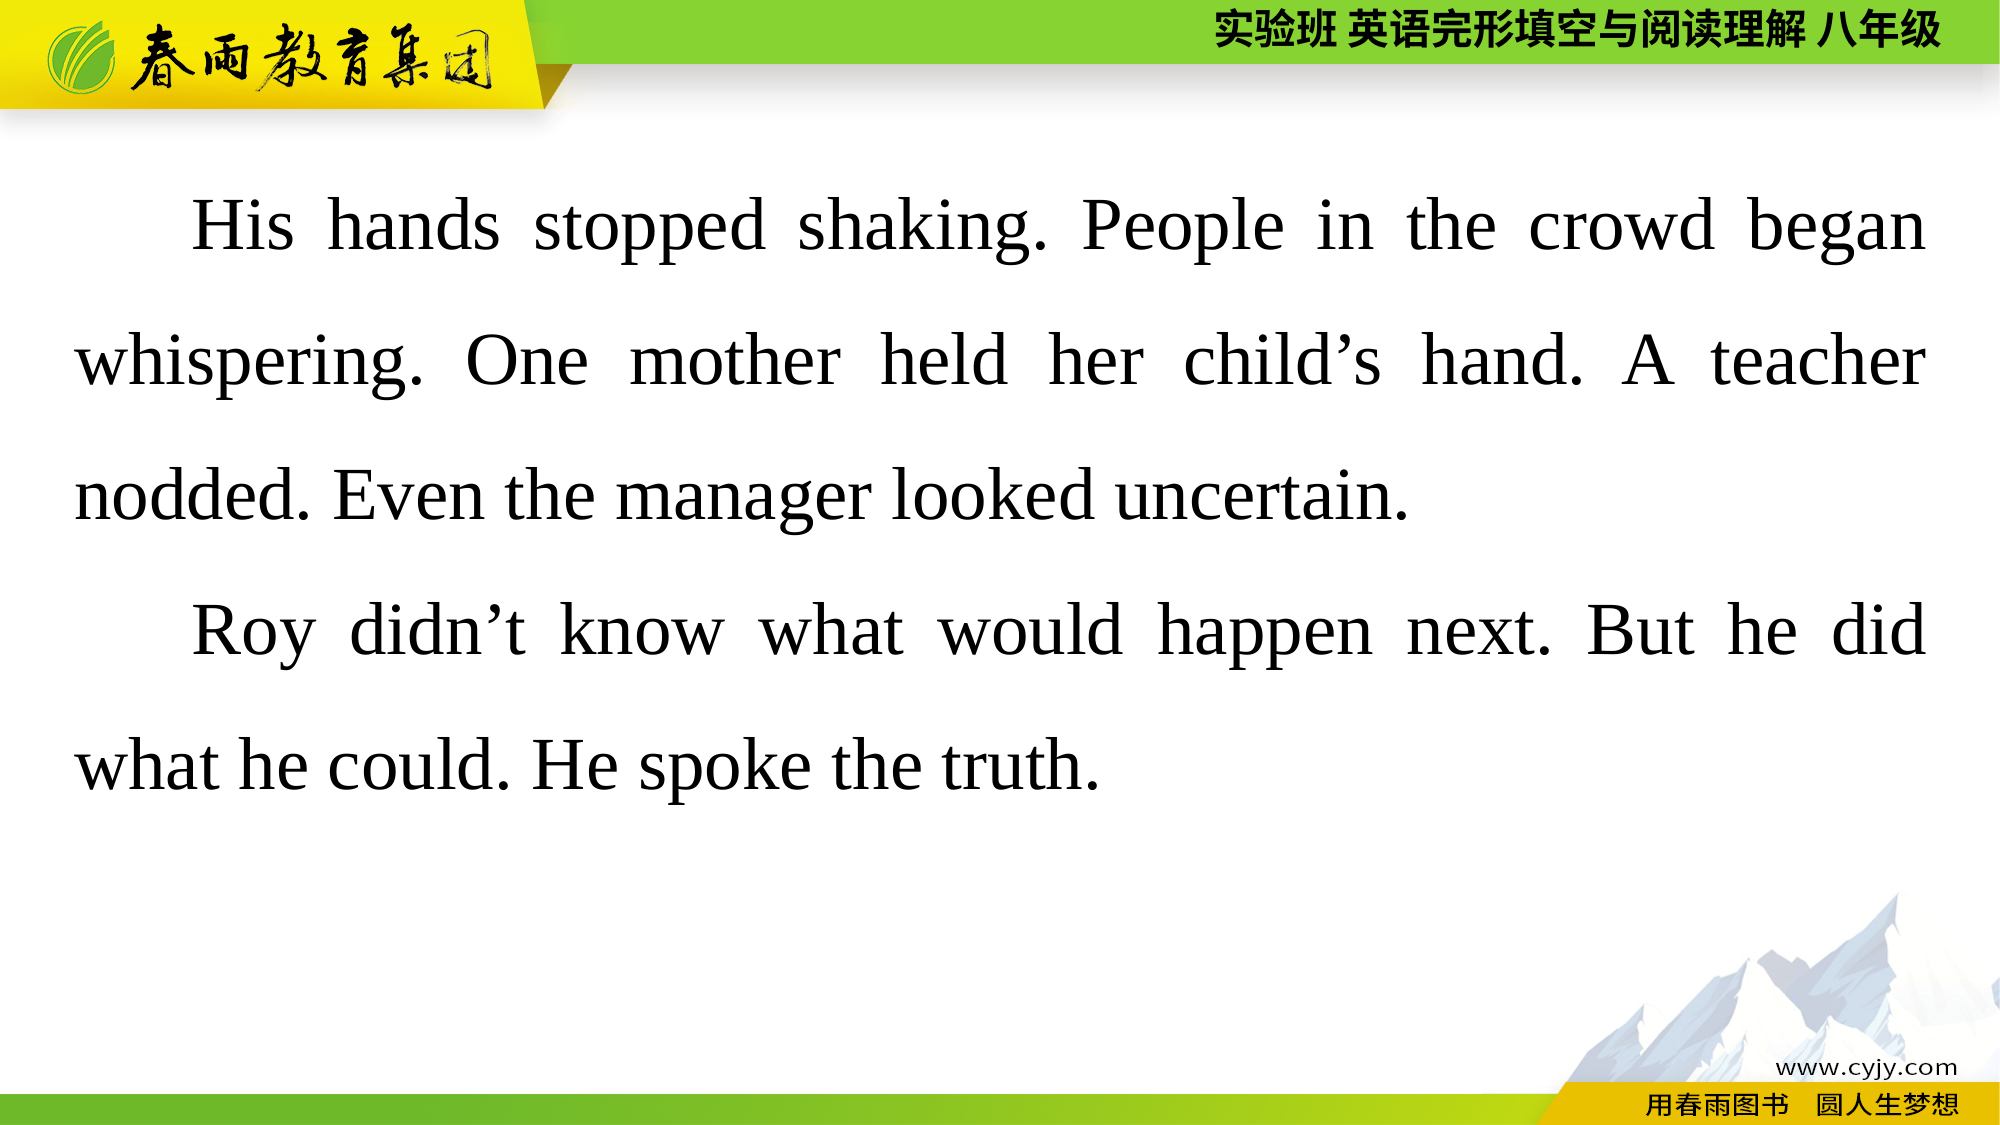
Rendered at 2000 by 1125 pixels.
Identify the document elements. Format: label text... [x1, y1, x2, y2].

picture [0, 0, 2000, 1125]
list His hands stopped shaking. People in the crowd began whispering. One mother held her child’s hand. A teacher nodded. Even the manager looked uncertain. Roy didn’t know what would happen next. But he did what he could. He spoke the truth. [59, 122, 1944, 820]
